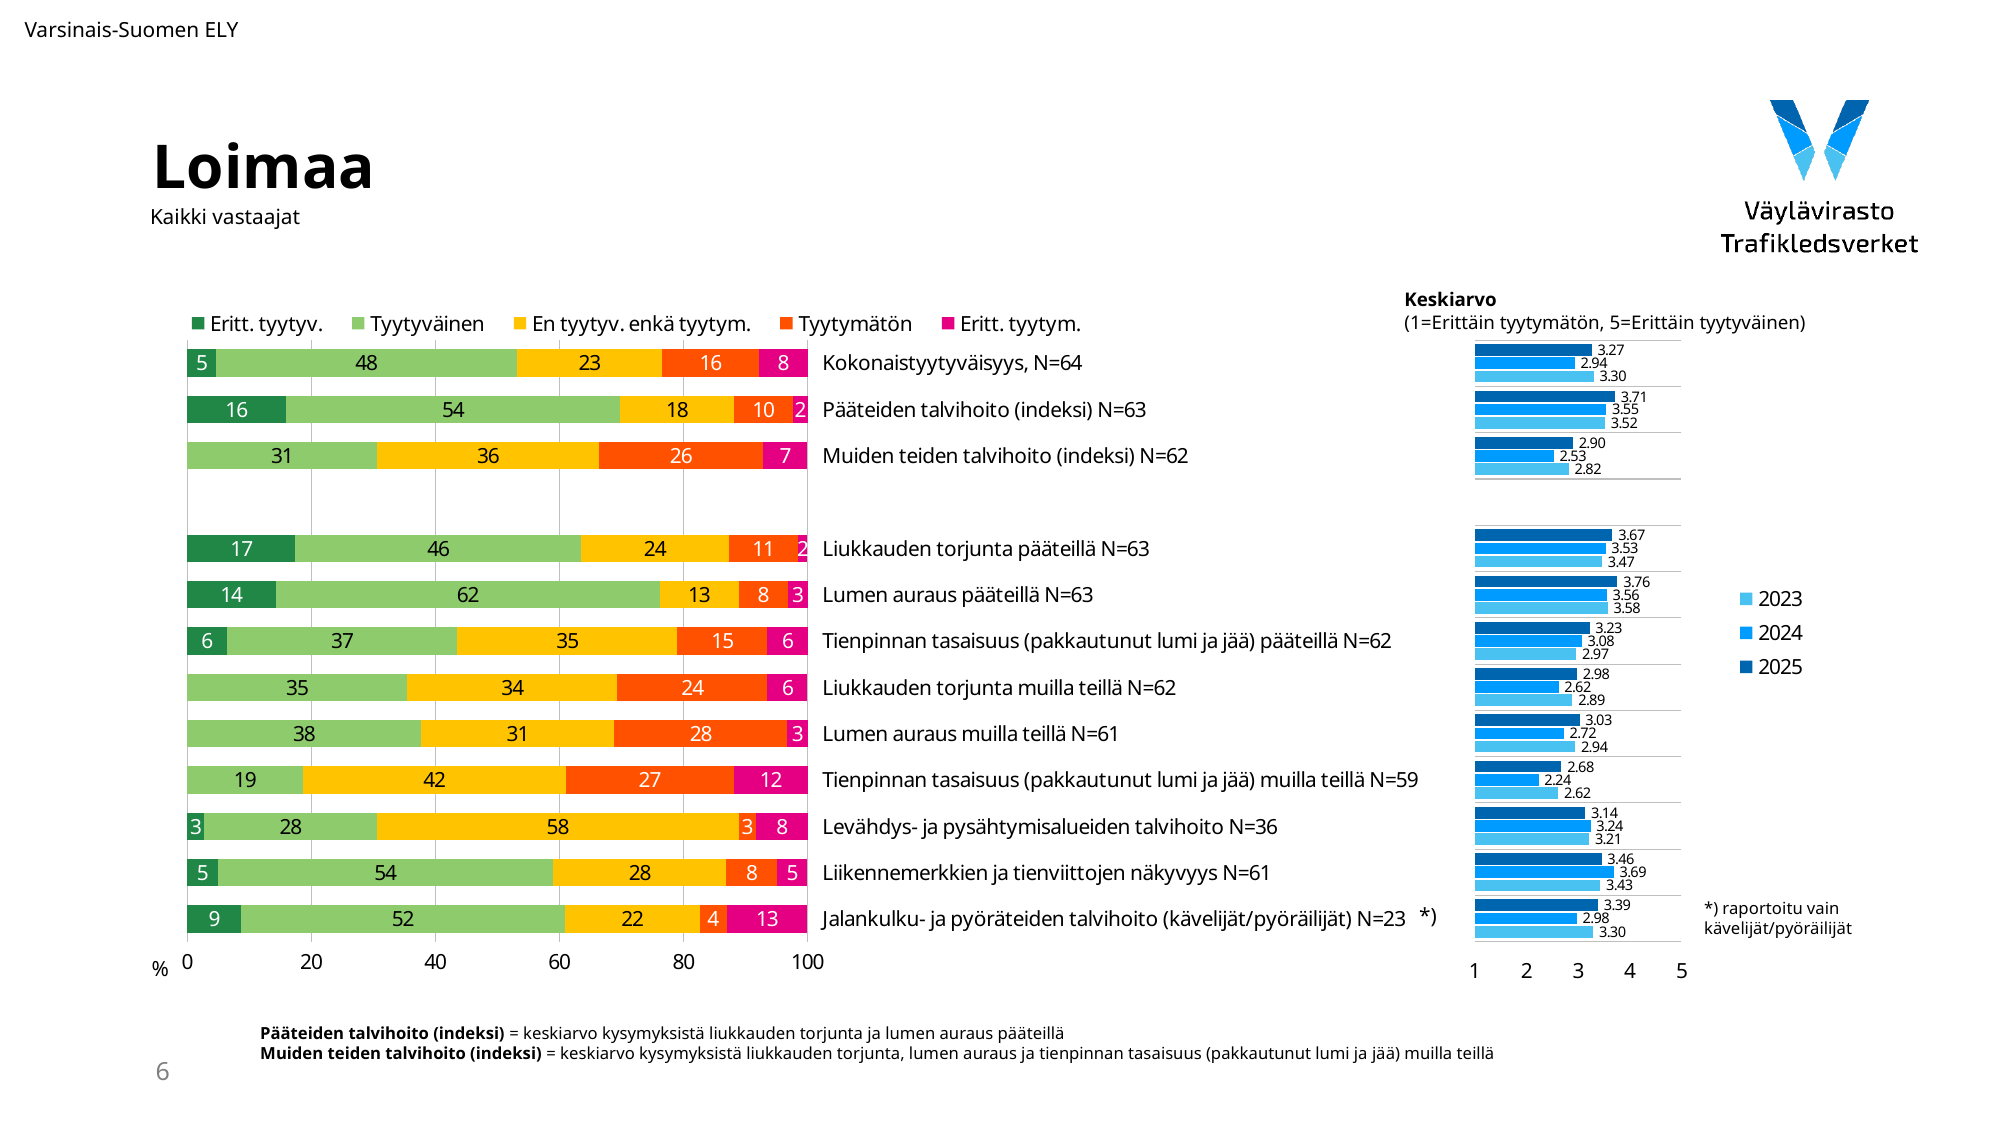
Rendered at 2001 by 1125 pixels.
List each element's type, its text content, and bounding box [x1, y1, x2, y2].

text_box Kaikki vastaajat [135, 196, 315, 237]
text_box Pääteiden talvihoito (indeksi) = keskiarvo kysymyksistä liukkauden torjunta ja lumen auraus pääteillä Muiden teiden talvihoito (indeksi) = keskiarvo kysymyksistä liukkauden torjunta, lumen auraus ja tienpinnan tasaisuus (pakkautunut lumi ja jää) muilla teillä [245, 1015, 1520, 1094]
chart [168, 281, 1822, 985]
title Loimaa [137, 59, 1555, 278]
text_box Varsinais-Suomen ELY [9, 9, 254, 50]
text_box Keskiarvo (1=Erittäin tyytymätön, 5=Erittäin tyytyväinen) [1389, 280, 1826, 341]
footer [0, 1042, 675, 1103]
text_box *) raportoitu vain kävelijät/pyöräilijät [1822, 890, 1868, 945]
picture [1682, 62, 1958, 292]
text_box % [136, 948, 184, 989]
